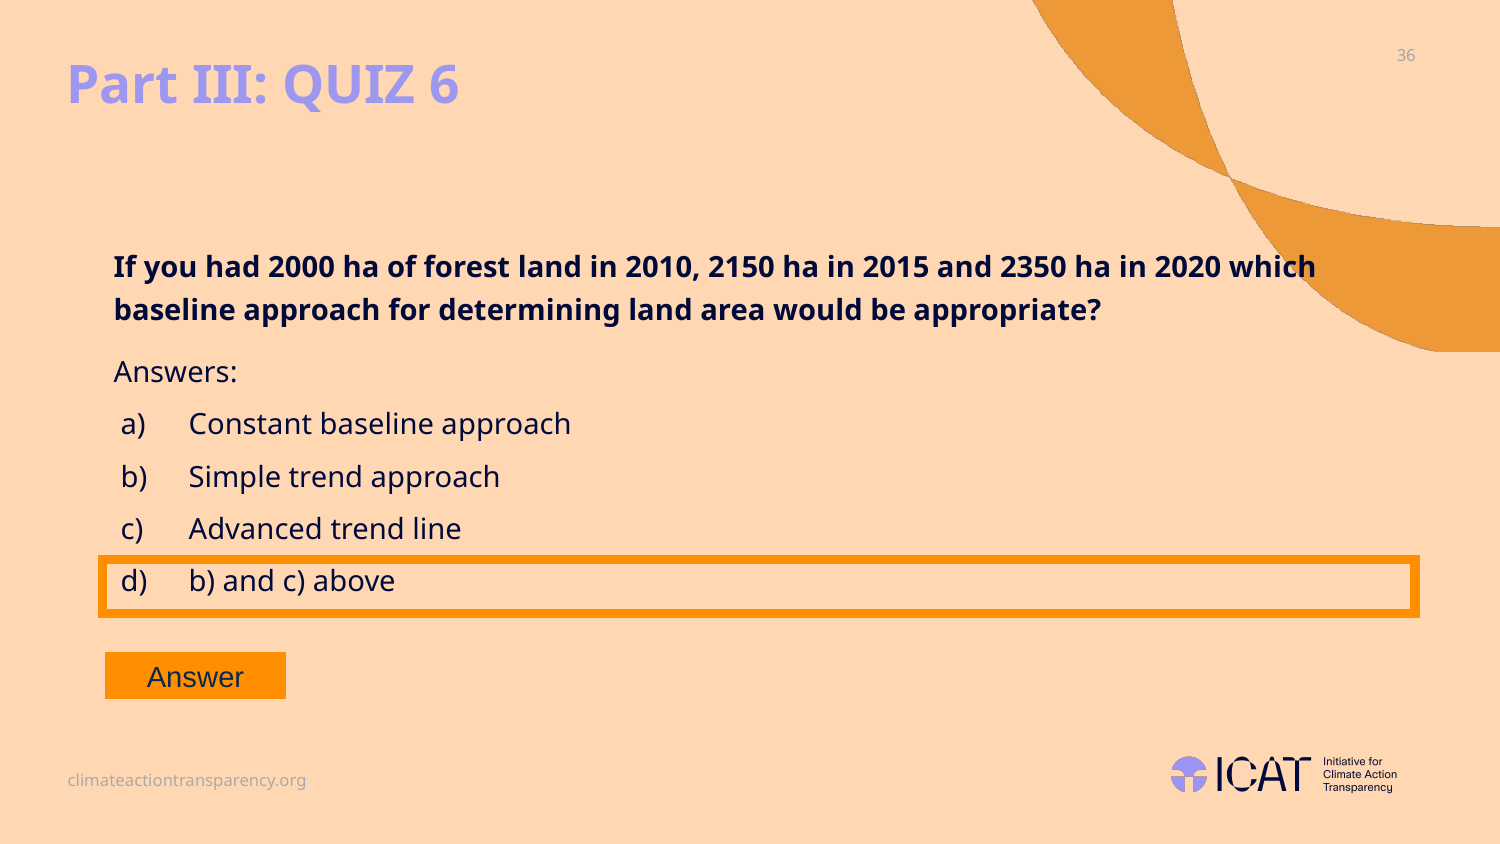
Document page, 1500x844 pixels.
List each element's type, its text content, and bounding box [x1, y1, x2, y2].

picture [976, 0, 1500, 352]
text_box [102, 559, 1415, 614]
picture [1171, 724, 1430, 824]
list Answers: Constant baseline approach Simple trend approach Advanced trend line b) and c) above [98, 363, 1412, 709]
text_box Answer [105, 653, 286, 699]
title Part III: QUIZ 6 [51, 35, 1449, 130]
list If you had 2000 ha of forest land in 2010, 2150 ha in 2015 and 2350 ha in 2020 which baseline approach for determining land area would be appropriate? [98, 204, 1416, 363]
list Chapter 7 [1412, 556, 1419, 617]
